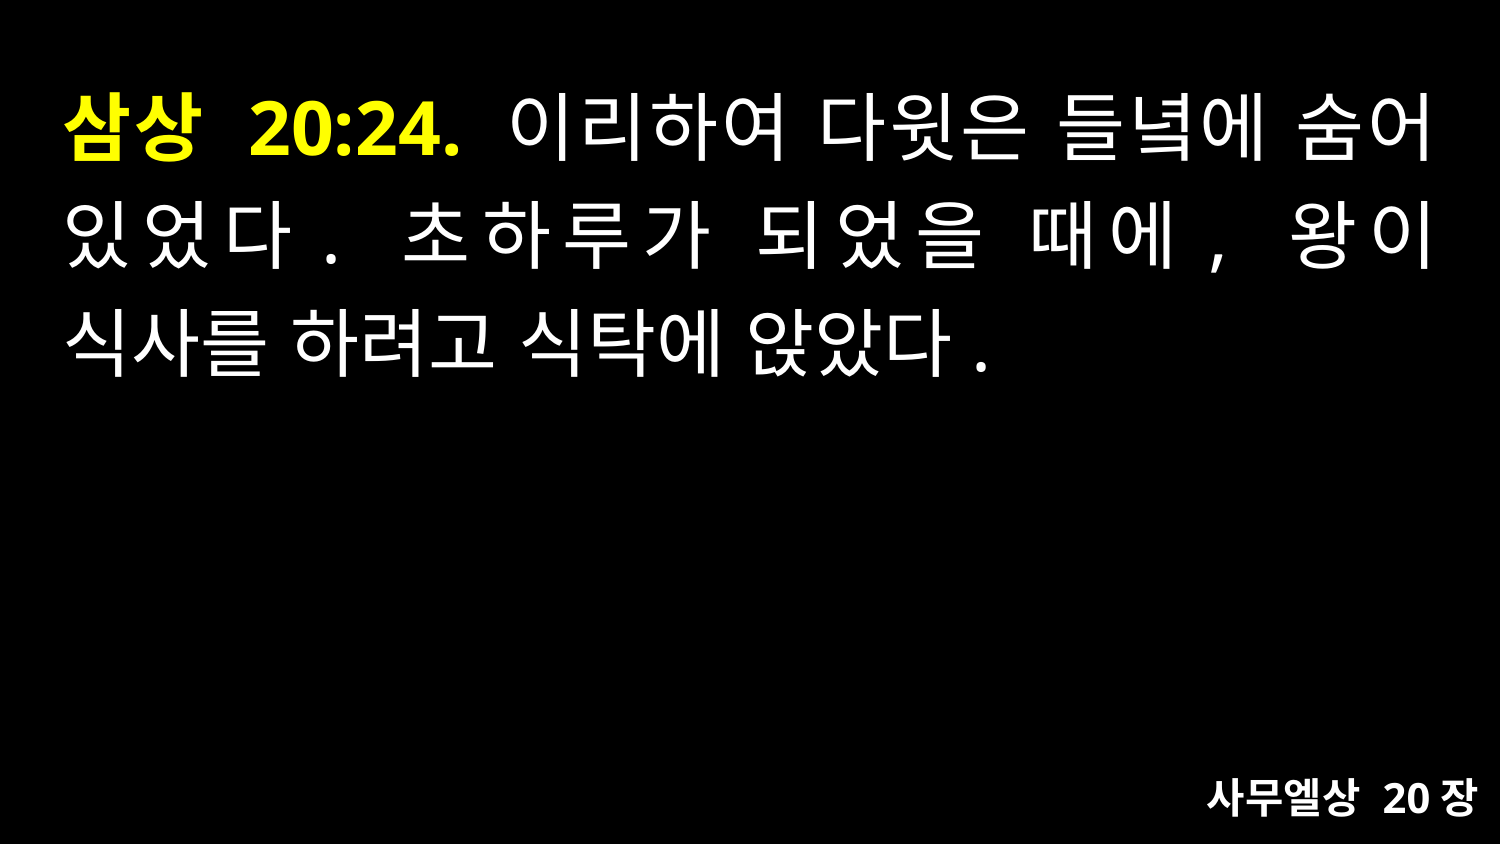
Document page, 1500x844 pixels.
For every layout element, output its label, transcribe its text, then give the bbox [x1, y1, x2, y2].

subtitle 사무엘상 20장 [916, 770, 1500, 844]
title 삼상 20:24. 이리하여 다윗은 들녘에 숨어 있었다. 초하루가 되었을 때에, 왕이 식사를 하려고 식탁에 앉았다. [0, 0, 1500, 844]
